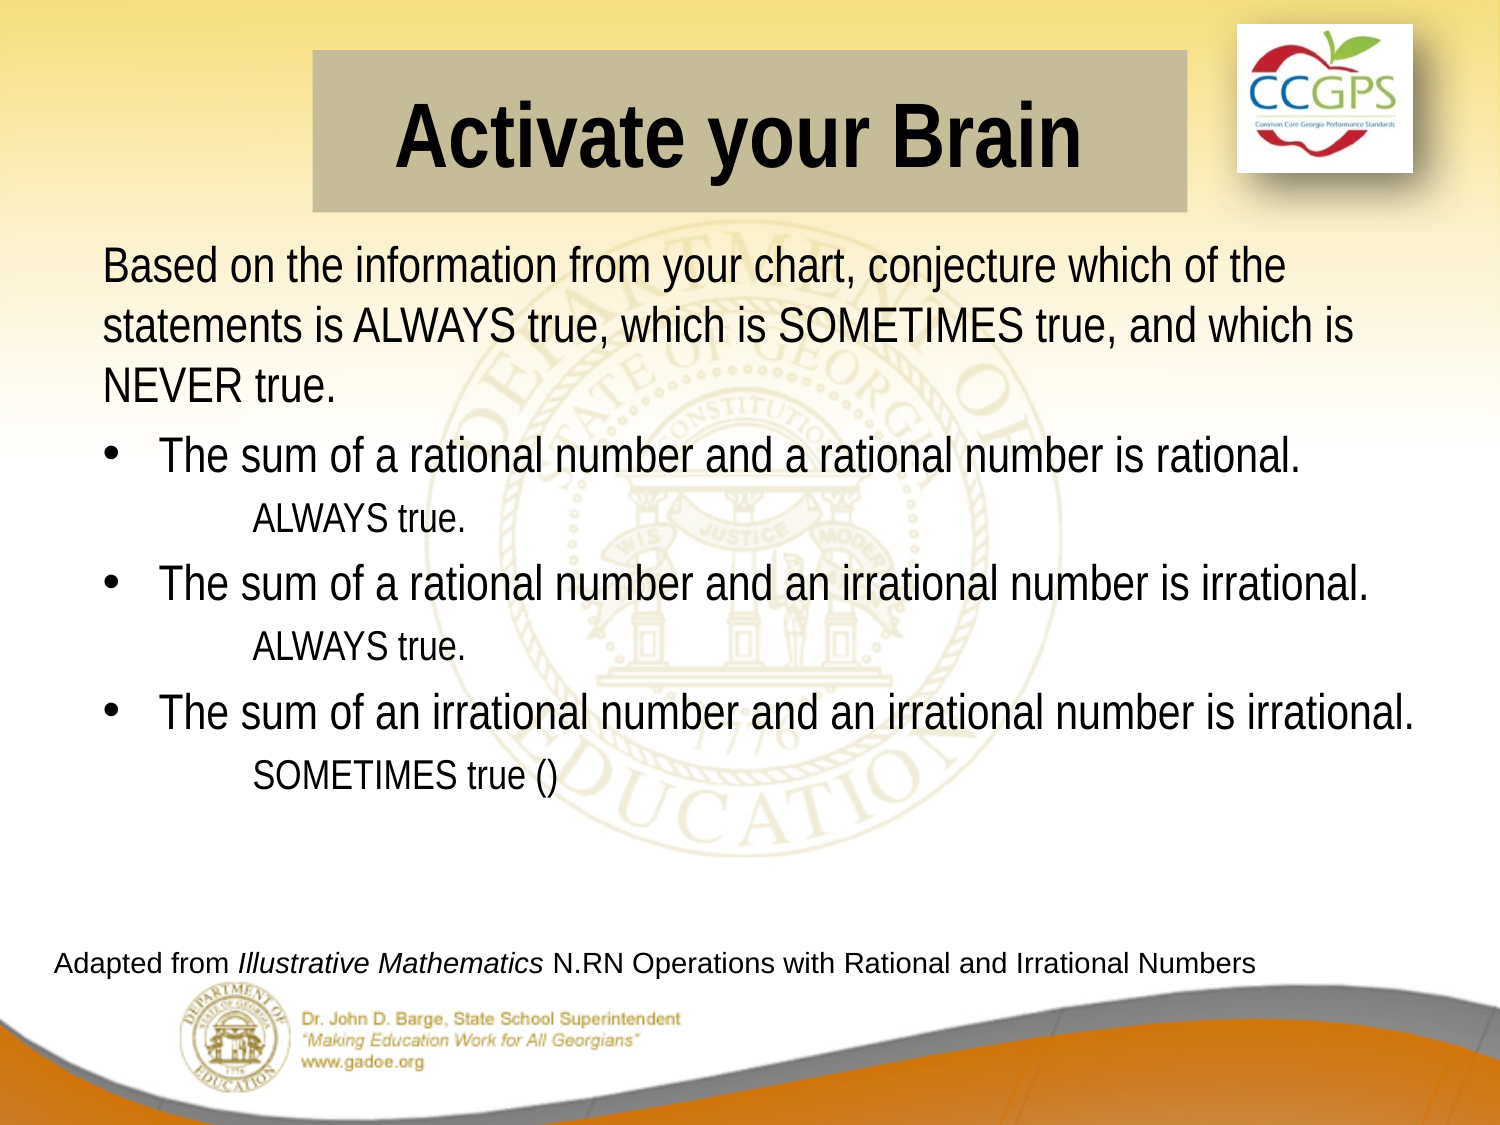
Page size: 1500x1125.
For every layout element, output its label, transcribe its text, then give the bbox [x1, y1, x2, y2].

text_box Adapted from Illustrative Mathematics N.RN Operations with Rational and Irrational Numbers [39, 936, 1273, 987]
title Activate your Brain [312, 49, 1188, 213]
picture [0, 0, 1500, 1125]
